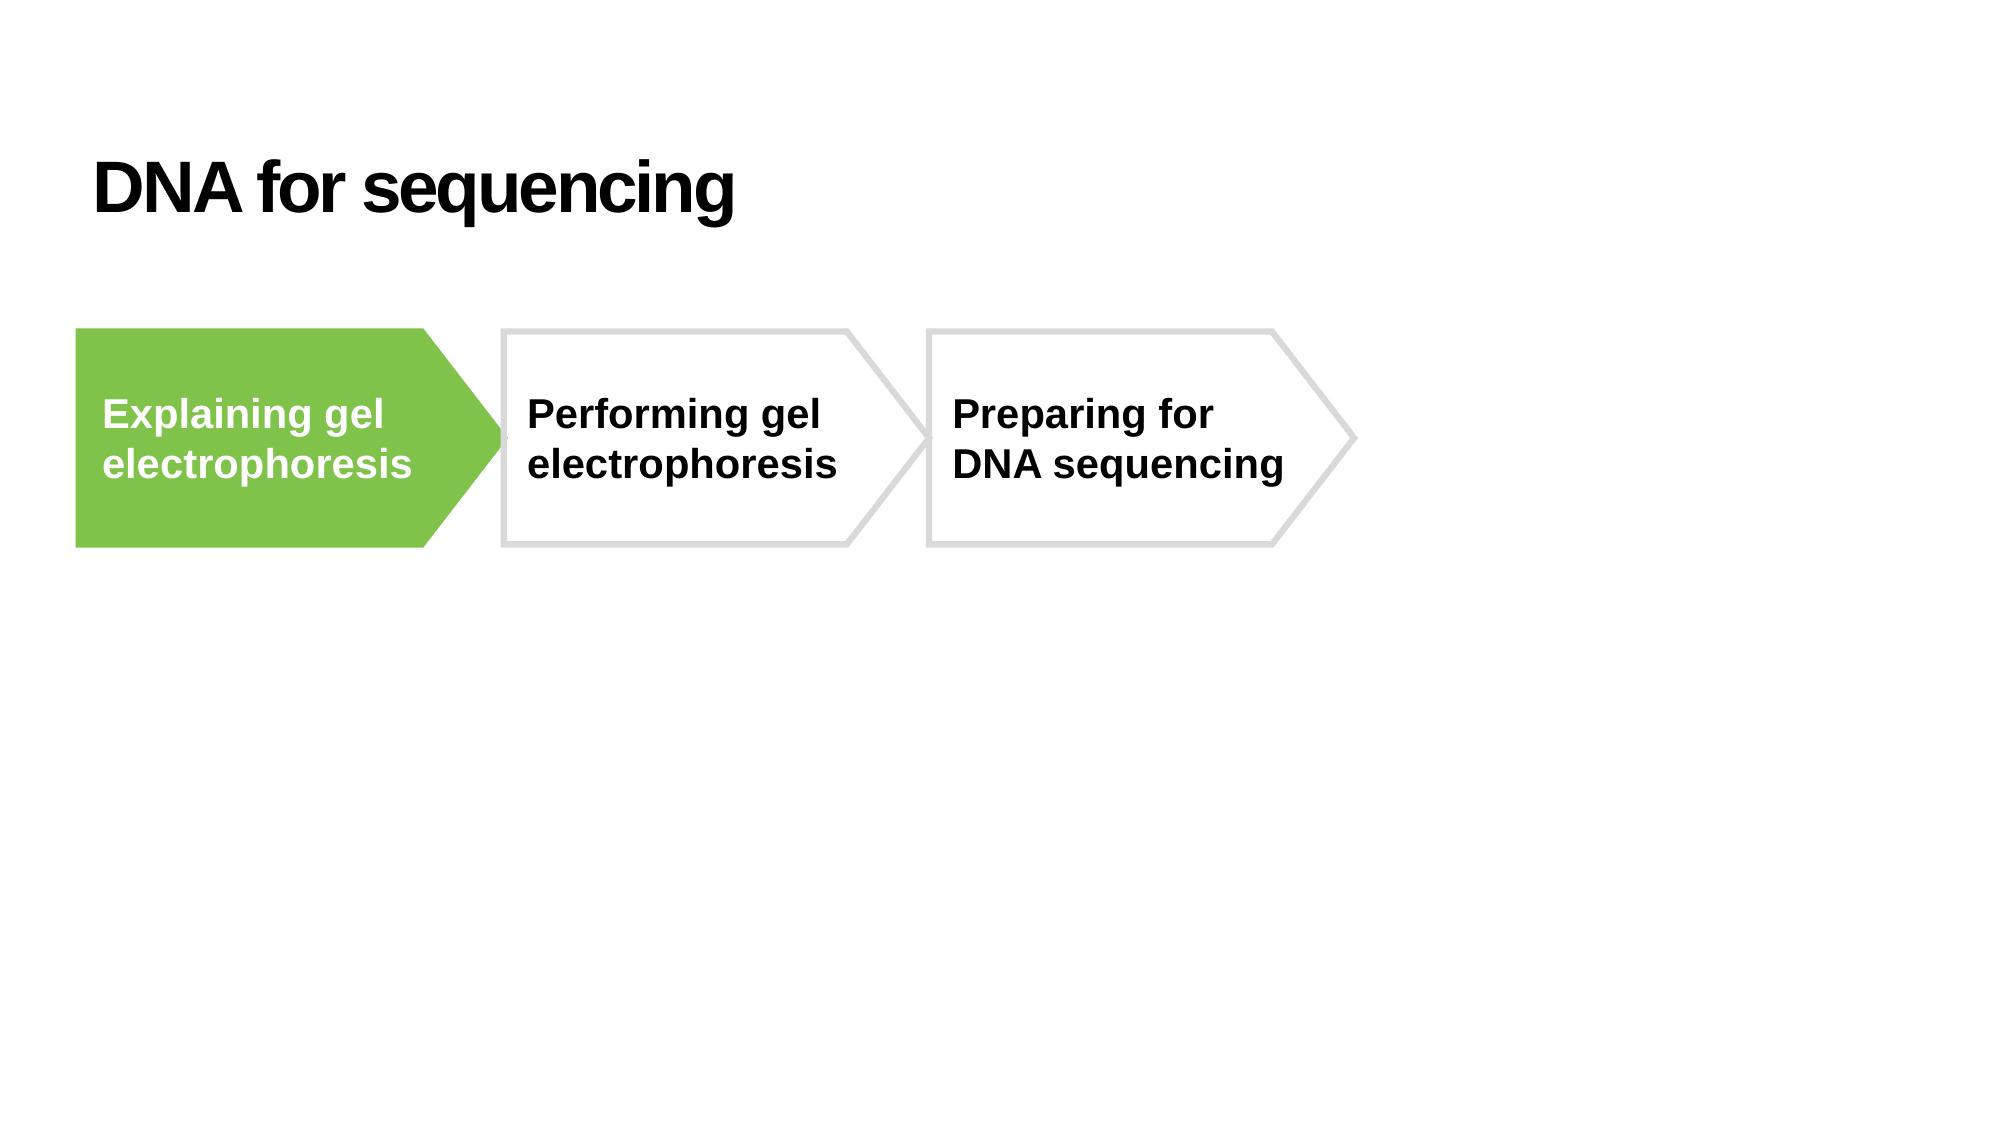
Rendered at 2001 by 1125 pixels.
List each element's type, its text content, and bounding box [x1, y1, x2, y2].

text_box [502, 330, 927, 546]
text_box [927, 330, 1356, 546]
text_box [77, 330, 502, 546]
text_box Performing gel electrophoresis [512, 379, 876, 495]
text_box Explaining gel electrophoresis [87, 379, 450, 495]
title DNA for sequencing [77, 156, 1922, 313]
text_box Preparing for DNA sequencing [937, 379, 1301, 495]
